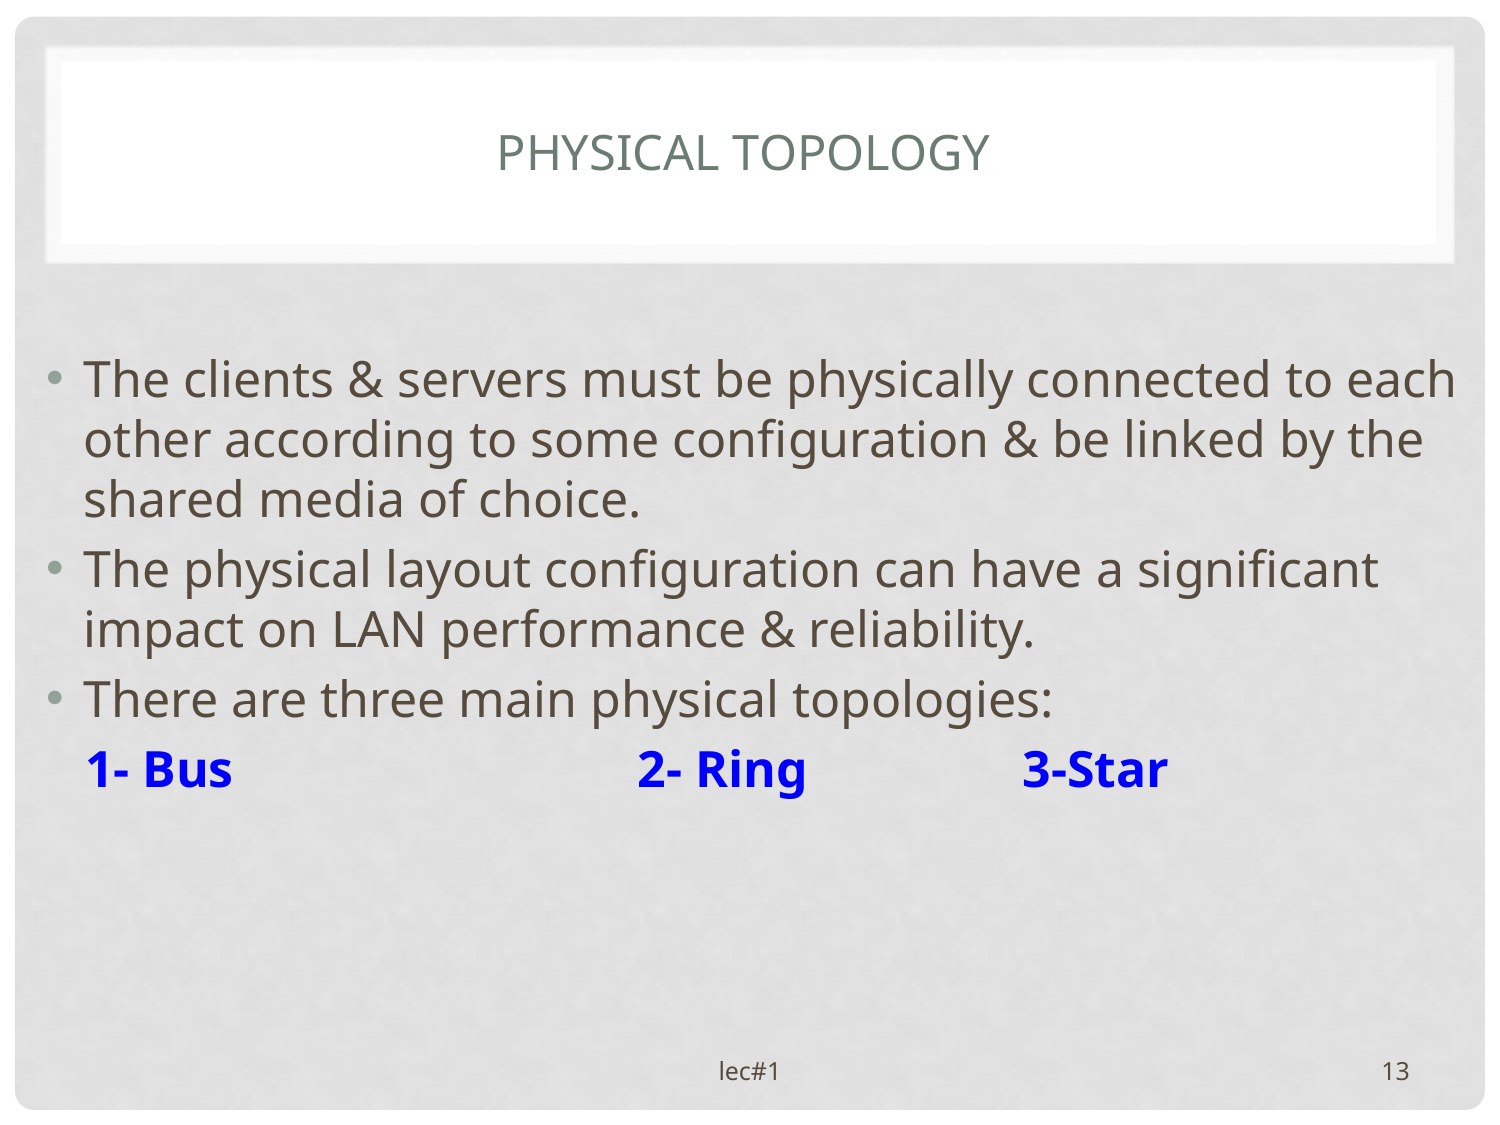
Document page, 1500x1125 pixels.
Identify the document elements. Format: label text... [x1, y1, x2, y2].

footer lec#1 [512, 1042, 988, 1103]
list The clients & servers must be physically connected to each other according to some configuration & be linked by the shared media of choice. The physical layout configuration can have a significant impact on LAN performance & reliability. There are three main physical topologies: 1- Bus 2- Ring 3-Star [12, 199, 1475, 1025]
title Physical Topology [75, 113, 1412, 188]
slide_number 13 [1074, 1042, 1425, 1103]
